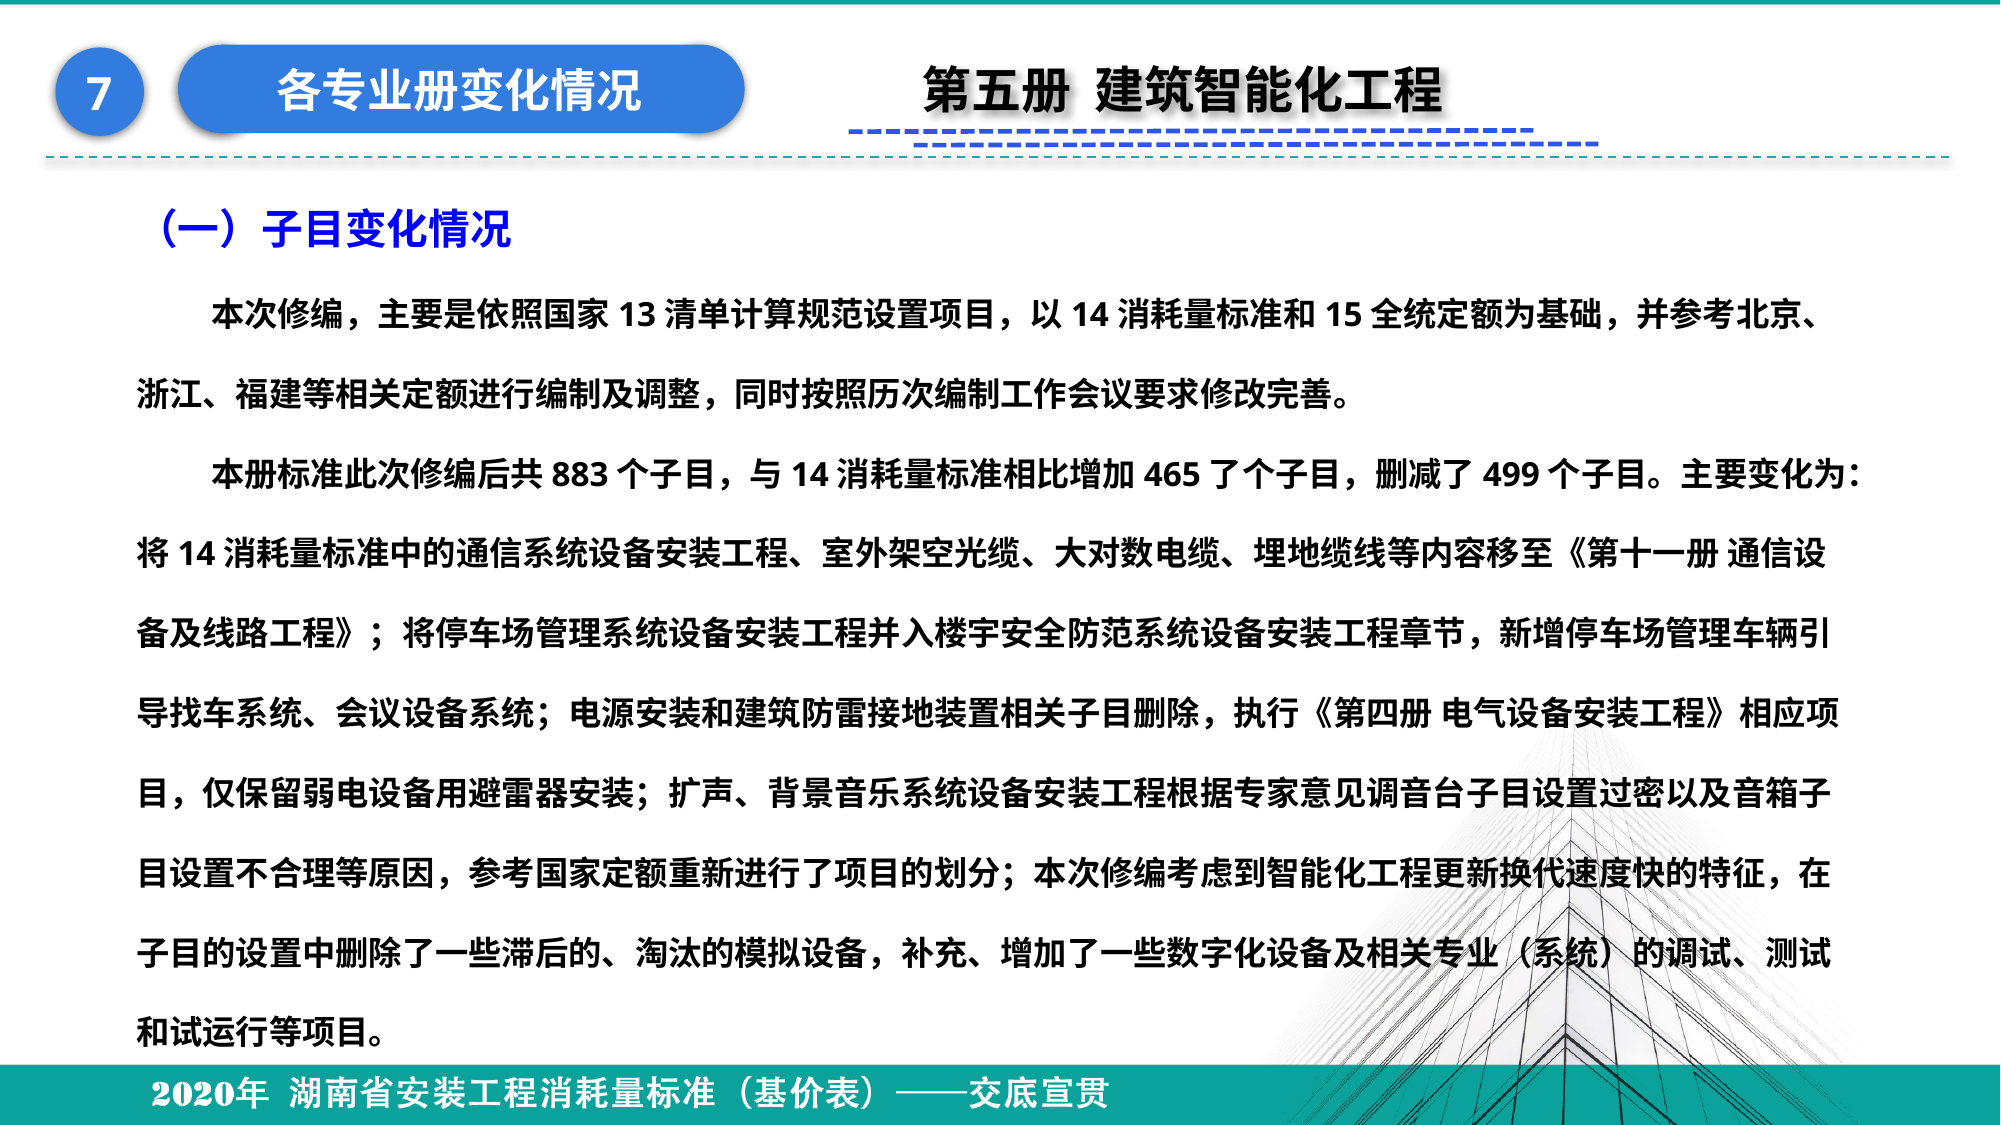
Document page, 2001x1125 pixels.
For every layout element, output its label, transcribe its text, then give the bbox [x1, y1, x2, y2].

picture [0, 0, 2001, 1125]
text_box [45, 44, 1955, 158]
text_box （一）子目变化情况 本次修编，主要是依照国家13清单计算规范设置项目，以14消耗量标准和15全统定额为基础，并参考北京、浙江、福建等相关定额进行编制及调整，同时按照历次编制工作会议要求修改完善。 本册标准此次修编后共883个子目，与14消耗量标准相比增加465了个子目，删减了499个子目。主要变化为：将14消耗量标准中的通信系统设备安装工程、室外架空光缆、大对数电缆、埋地缆线等内容移至《第十一册 通信设备及线路工程》；将停车场管理系统设备安装工程并入楼宇安全防范系统设备安装工程章节，新增停车场管理车辆引导找车系统、会议设备系统；电源安装和建筑防雷接地装置相关子目删除，执行《第四册 电气设备安装工程》相应项目，仅保留弱电设备用避雷器安装；扩声、背景音乐系统设备安装工程根据专家意见调音台子目设置过密以及音箱子目设置不合理等原因，参考国家定额重新进行了项目的划分；本次修编考虑到智能化工程更新换代速度快的特征，在子目的设置中删除了一些滞后的、淘汰的模拟设备，补充、增加了一些数字化设备及相关专业（系统）的调试、测试和试运行等项目。 [121, 158, 1864, 1059]
slide_number [1918, 0, 2000, 52]
